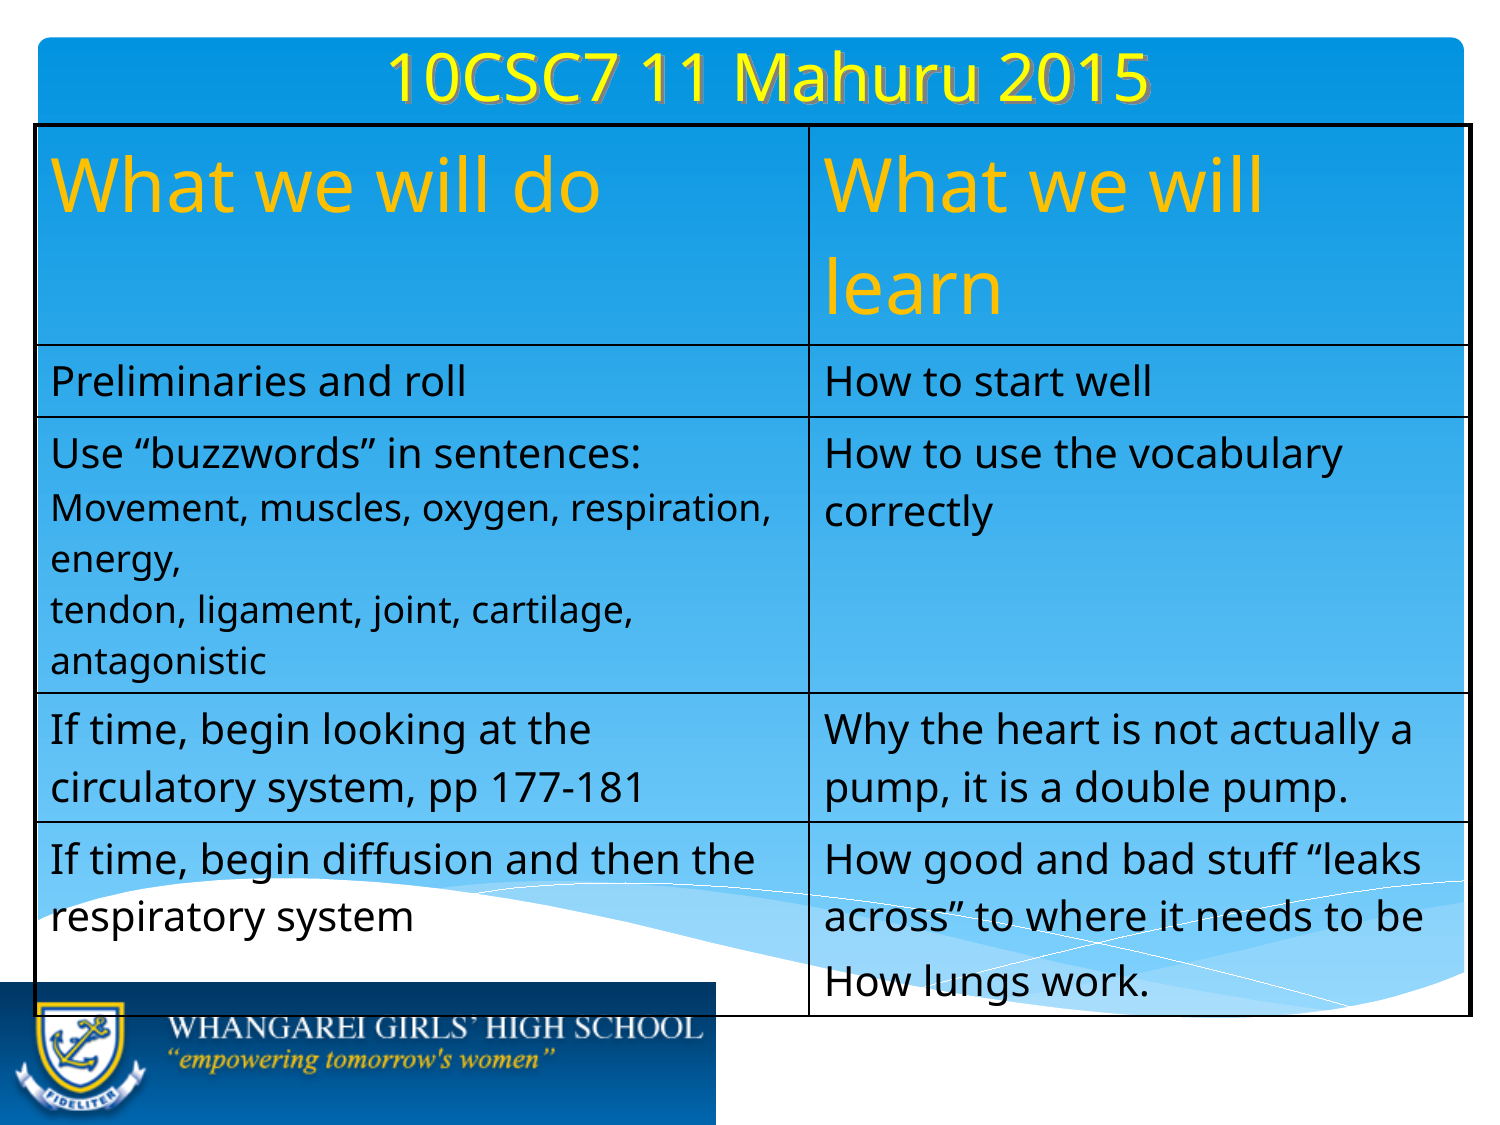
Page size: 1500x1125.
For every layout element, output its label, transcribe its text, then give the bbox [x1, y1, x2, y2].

table_cell How to start well [810, 346, 1468, 416]
table_cell Use “buzzwords” in sentences: Movement, muscles, oxygen, respiration, energy, tendon, ligament, joint, cartilage, antagonistic [37, 418, 808, 692]
table_cell If time, begin looking at the circulatory system, pp 177-181 [37, 694, 808, 821]
table_header What we will learn [810, 127, 1468, 344]
table_cell How good and bad stuff “leaks across” to where it needs to be How lungs work. [810, 823, 1468, 1015]
table_cell How to use the vocabulary correctly [810, 418, 1468, 692]
picture [0, 982, 716, 1125]
text_box 10CSC7 11 Mahuru 2015 [162, 24, 1375, 123]
table_cell Preliminaries and roll [37, 346, 808, 416]
table_header What we will do [37, 127, 808, 344]
table_cell Why the heart is not actually a pump, it is a double pump. [810, 694, 1468, 821]
table_cell If time, begin diffusion and then the respiratory system [37, 823, 808, 1015]
